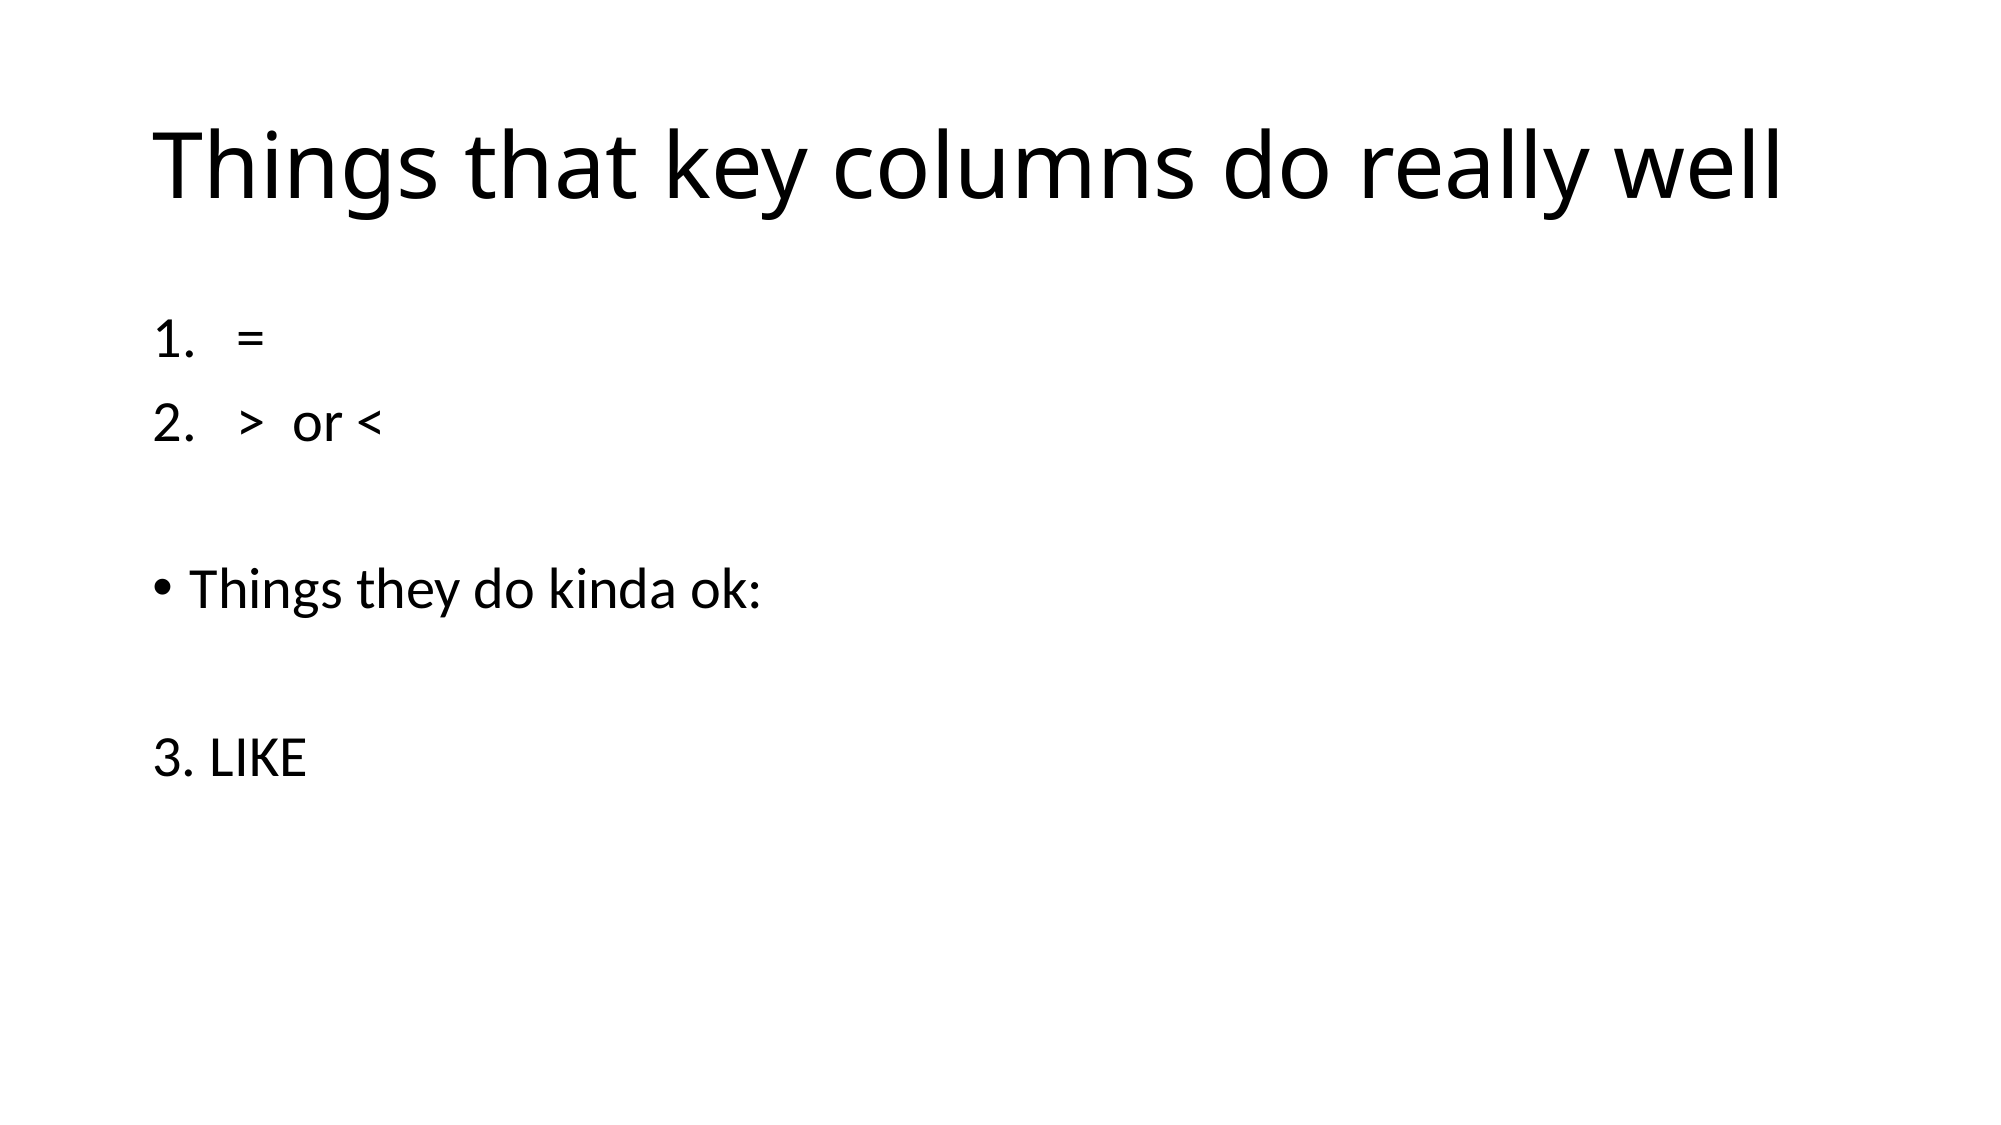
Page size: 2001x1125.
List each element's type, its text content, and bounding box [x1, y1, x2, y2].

list = > or < Things they do kinda ok: 3. LIKE [137, 299, 1863, 1014]
title Things that key columns do really well [137, 59, 1863, 278]
